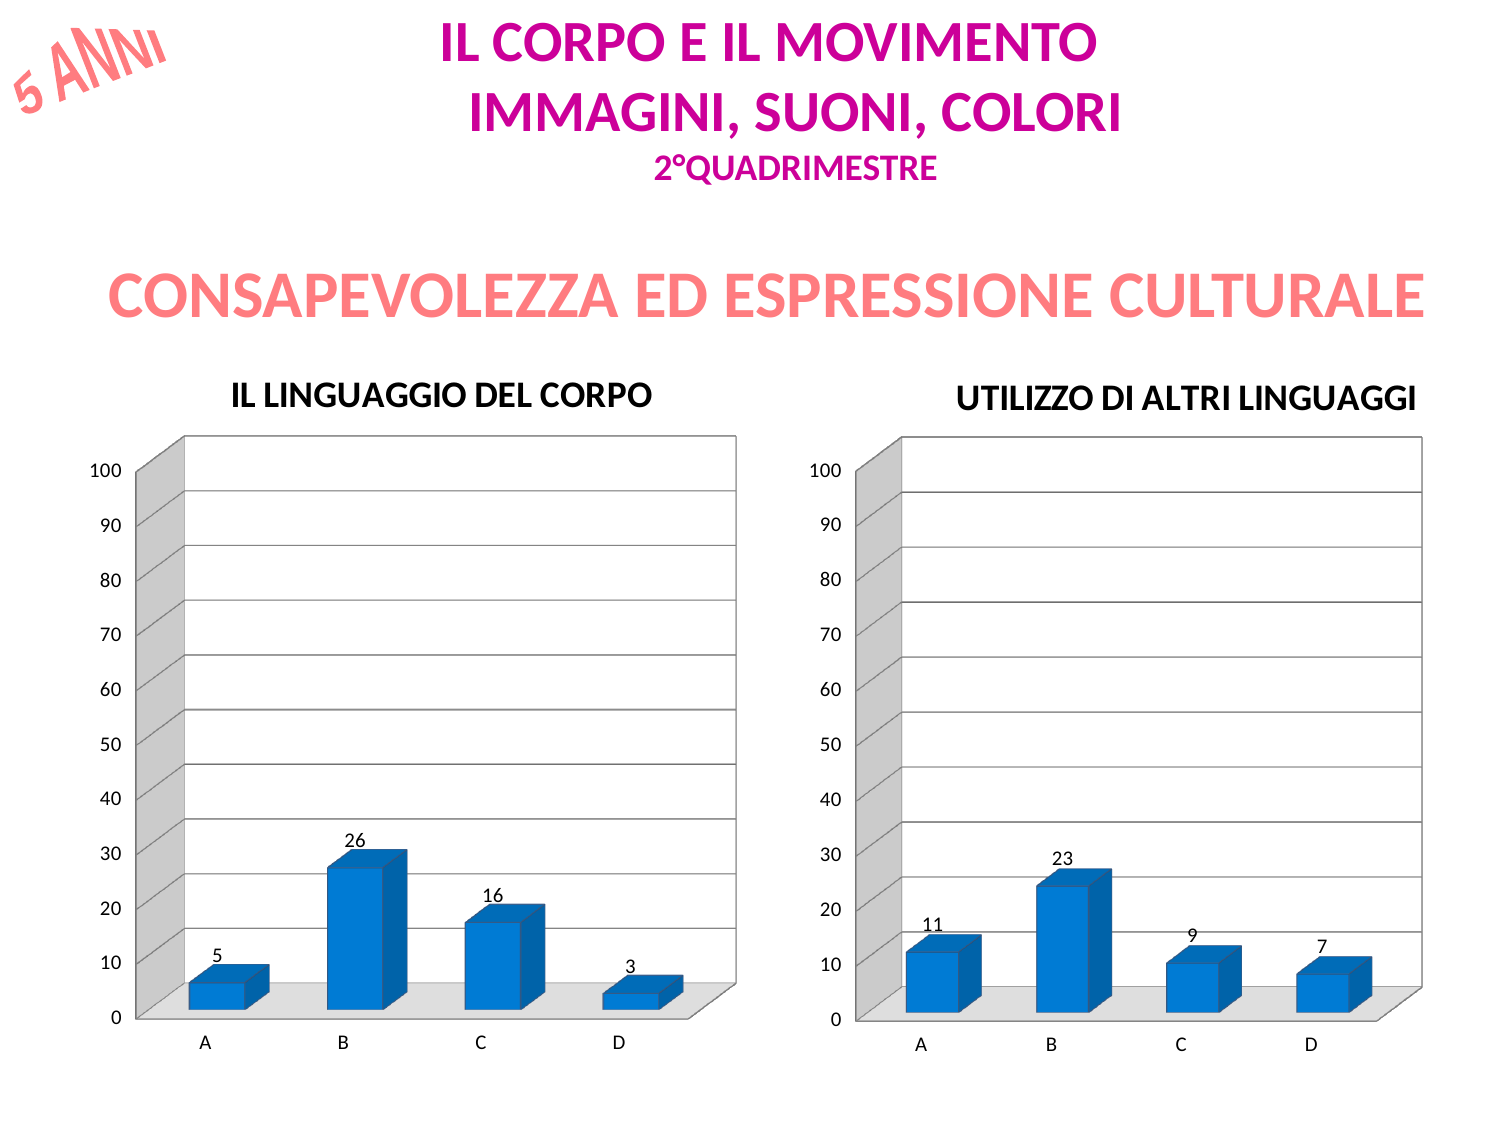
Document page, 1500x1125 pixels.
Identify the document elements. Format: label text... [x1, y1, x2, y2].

text_box IL CORPO E IL MOVIMENTO IMMAGINI, SUONI, COLORI 2°QUADRIMESTRE [424, 0, 1167, 196]
chart [75, 336, 751, 1071]
text_box Consapevolezza ed espressione culturale [76, 243, 1459, 339]
chart [795, 339, 1436, 1071]
